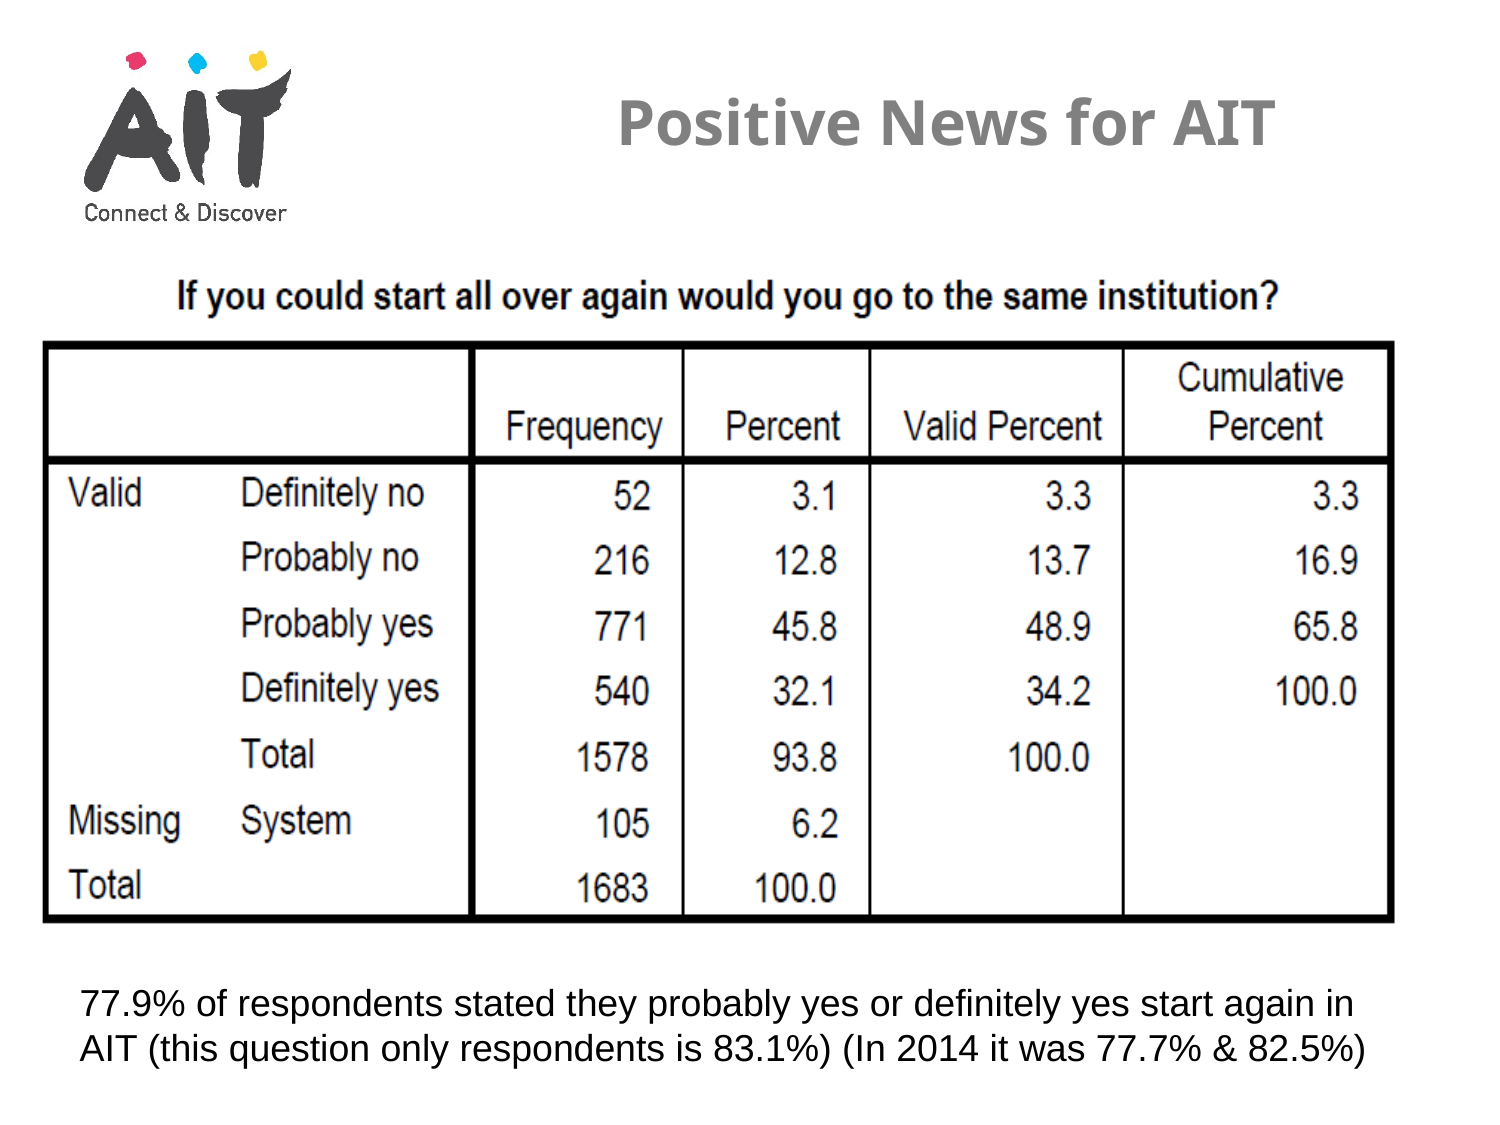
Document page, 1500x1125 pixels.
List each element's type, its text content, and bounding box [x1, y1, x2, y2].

text_box Positive News for AIT [371, 54, 1500, 170]
picture [0, 254, 1500, 941]
picture [64, 46, 315, 233]
text_box 77.9% of respondents stated they probably yes or definitely yes start again in AIT (this question only respondents is 83.1%) (In 2014 it was 77.7% & 82.5%) [64, 971, 1412, 1077]
